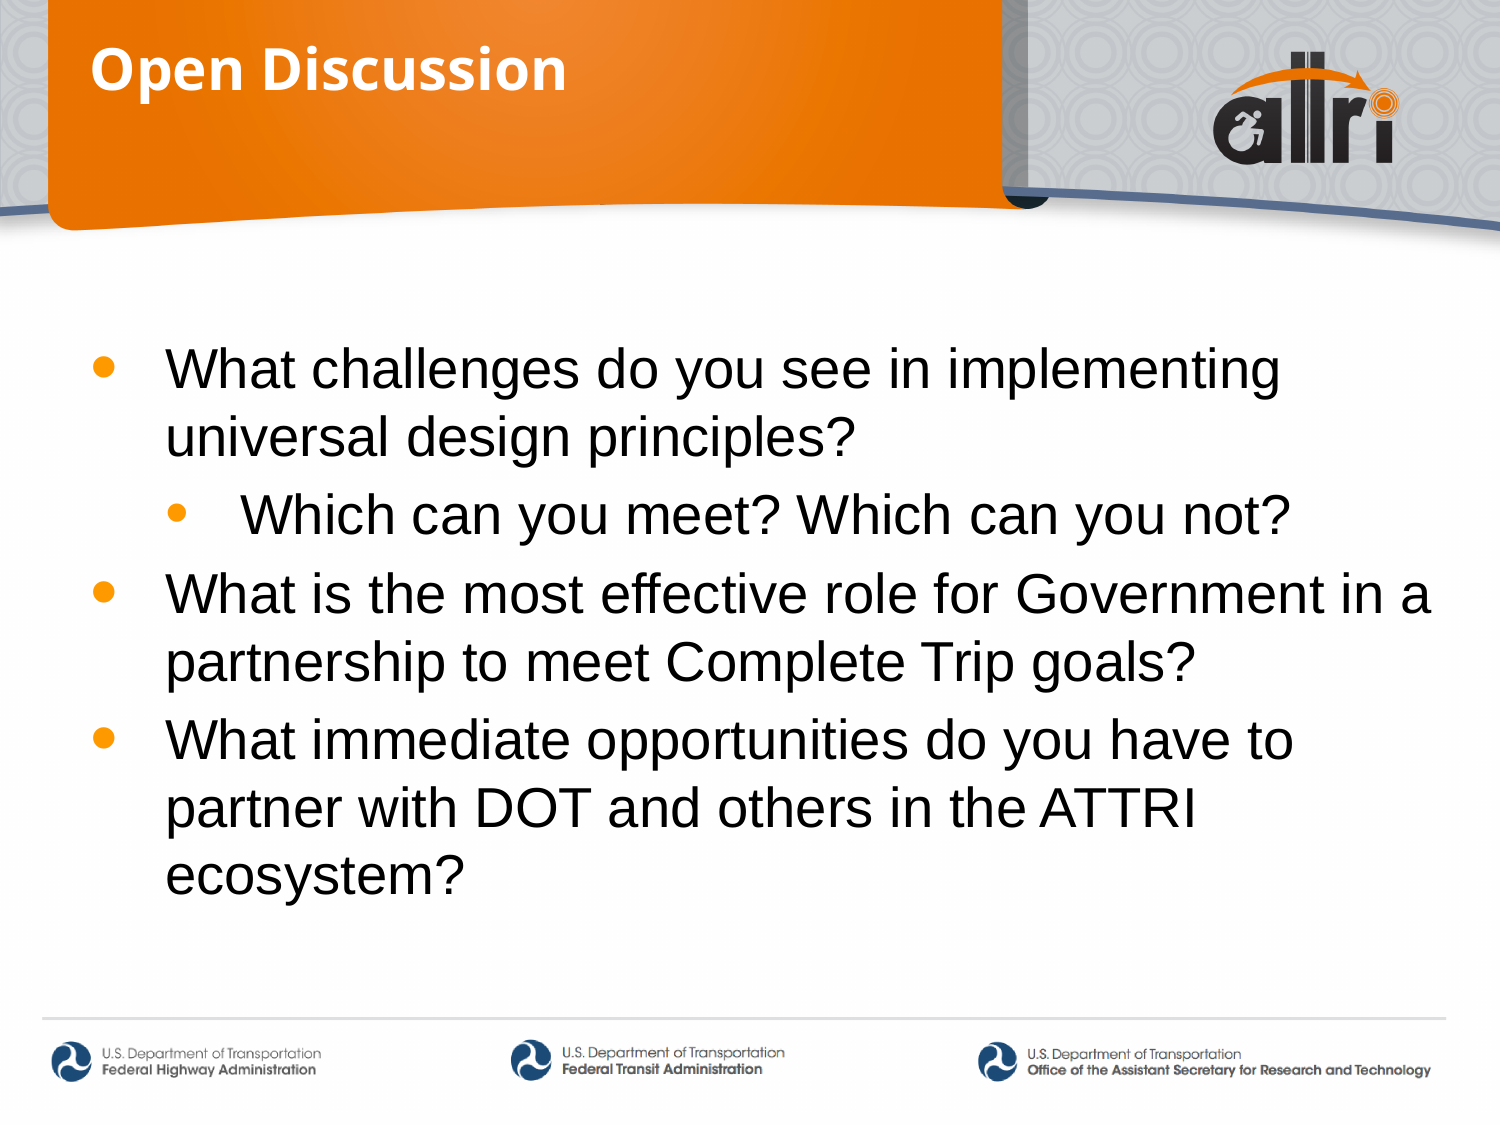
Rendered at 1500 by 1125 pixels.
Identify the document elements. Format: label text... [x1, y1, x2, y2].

picture [0, 0, 1500, 1125]
text_box Open Discussion [74, 24, 975, 163]
subtitle What challenges do you see in implementing universal design principles? Which can you meet? Which can you not? What is the most effective role for Government in a partnership to meet Complete Trip goals? What immediate opportunities do you have to partner with DOT and others in the ATTRI ecosystem? [74, 324, 1451, 901]
